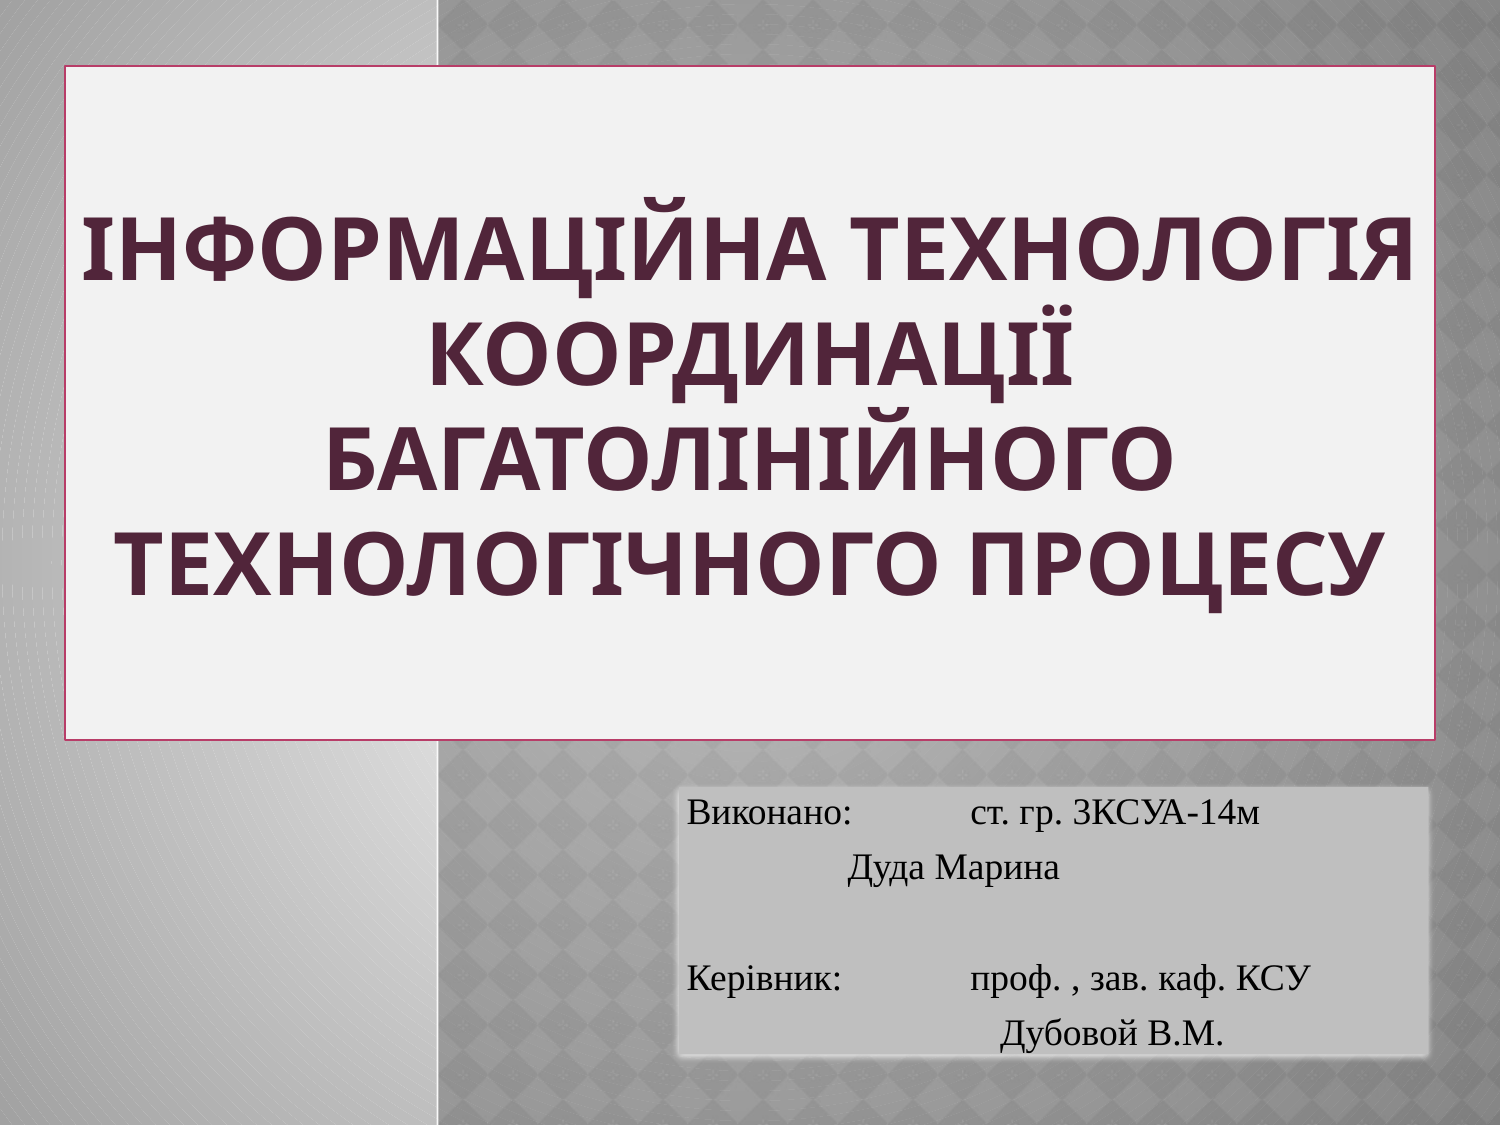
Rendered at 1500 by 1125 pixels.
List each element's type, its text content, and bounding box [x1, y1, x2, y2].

subtitle Виконано: ст. гр. 3КСУА-14м Дуда Марина Керівник: проф. , зав. каф. КСУ Дубовой В.М. [679, 786, 1429, 1055]
title Інформаційна технологія координації багатолінійного технологічного процесу [64, 65, 1436, 741]
